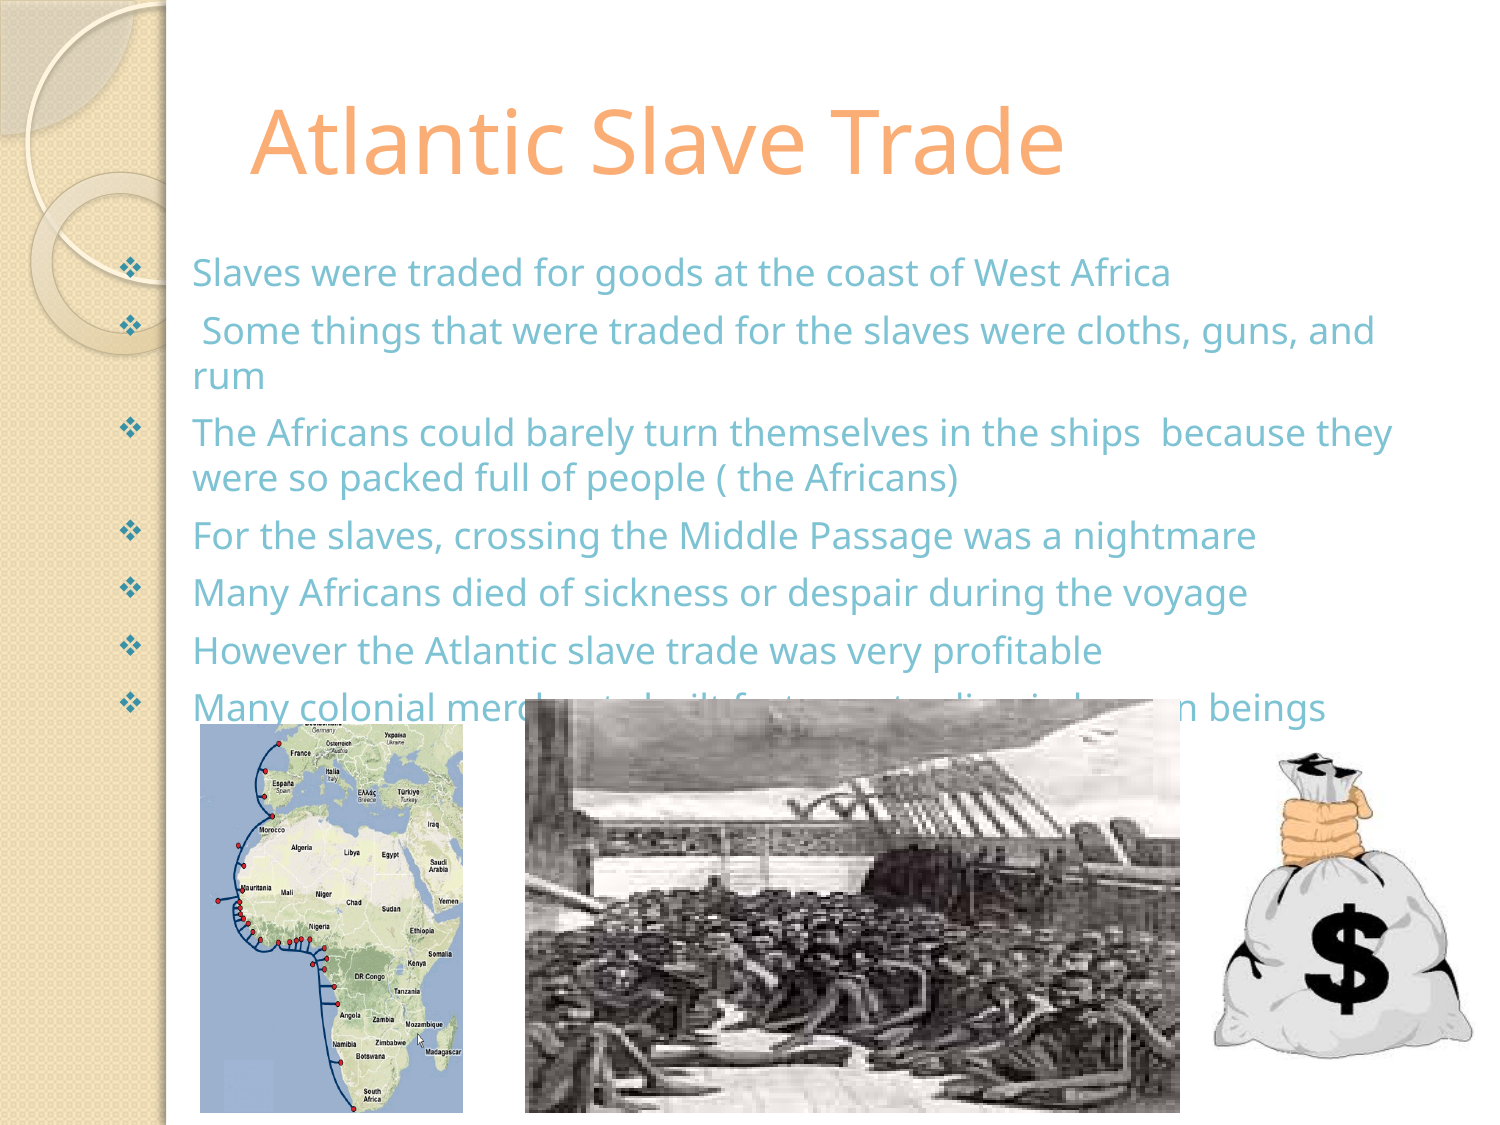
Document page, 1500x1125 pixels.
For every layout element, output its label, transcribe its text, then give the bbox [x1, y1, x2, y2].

picture [199, 724, 463, 1113]
list Slaves were traded for goods at the coast of West Africa Some things that were traded for the slaves were cloths, guns, and rum The Africans could barely turn themselves in the ships because they were so packed full of people ( the Africans) For the slaves, crossing the Middle Passage was a nightmare Many Africans died of sickness or despair during the voyage However the Atlantic slave trade was very profitable Many colonial merchants built fortunes trading in human beings [102, 241, 1453, 911]
picture [524, 699, 1180, 1113]
title Atlantic Slave Trade [235, 45, 1466, 233]
picture [1212, 751, 1476, 1061]
